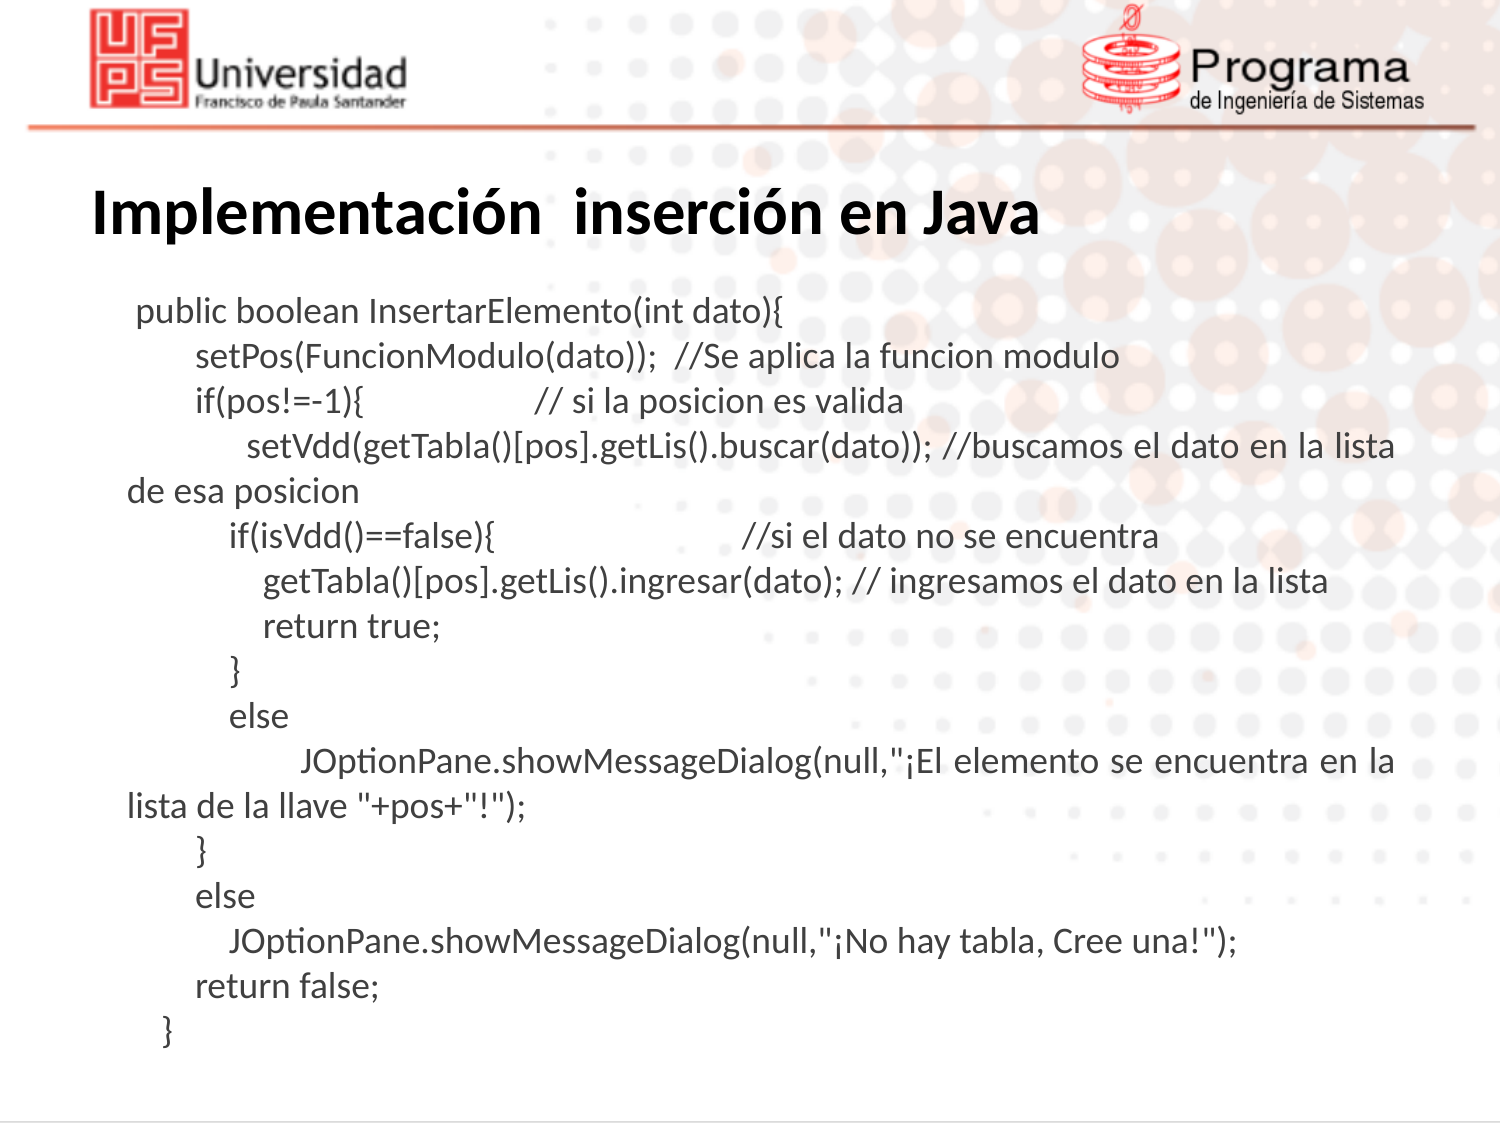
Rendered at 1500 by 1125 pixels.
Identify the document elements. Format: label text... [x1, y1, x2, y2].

text_box public boolean InsertarElemento(int dato){ setPos(FuncionModulo(dato)); //Se aplica la funcion modulo if(pos!=-1){ // si la posicion es valida setVdd(getTabla()[pos].getLis().buscar(dato)); //buscamos el dato en la lista de esa posicion if(isVdd()==false){ //si el dato no se encuentra getTabla()[pos].getLis().ingresar(dato); // ingresamos el dato en la lista return true; } else JOptionPane.showMessageDialog(null,"¡El elemento se encuentra en la lista de la llave "+pos+"!"); } else JOptionPane.showMessageDialog(null,"¡No hay tabla, Cree una!"); return false; } [112, 278, 1412, 1071]
picture [0, 0, 1500, 1125]
text_box Implementación inserción en Java [76, 160, 1447, 256]
text_box [454, 30, 1471, 114]
